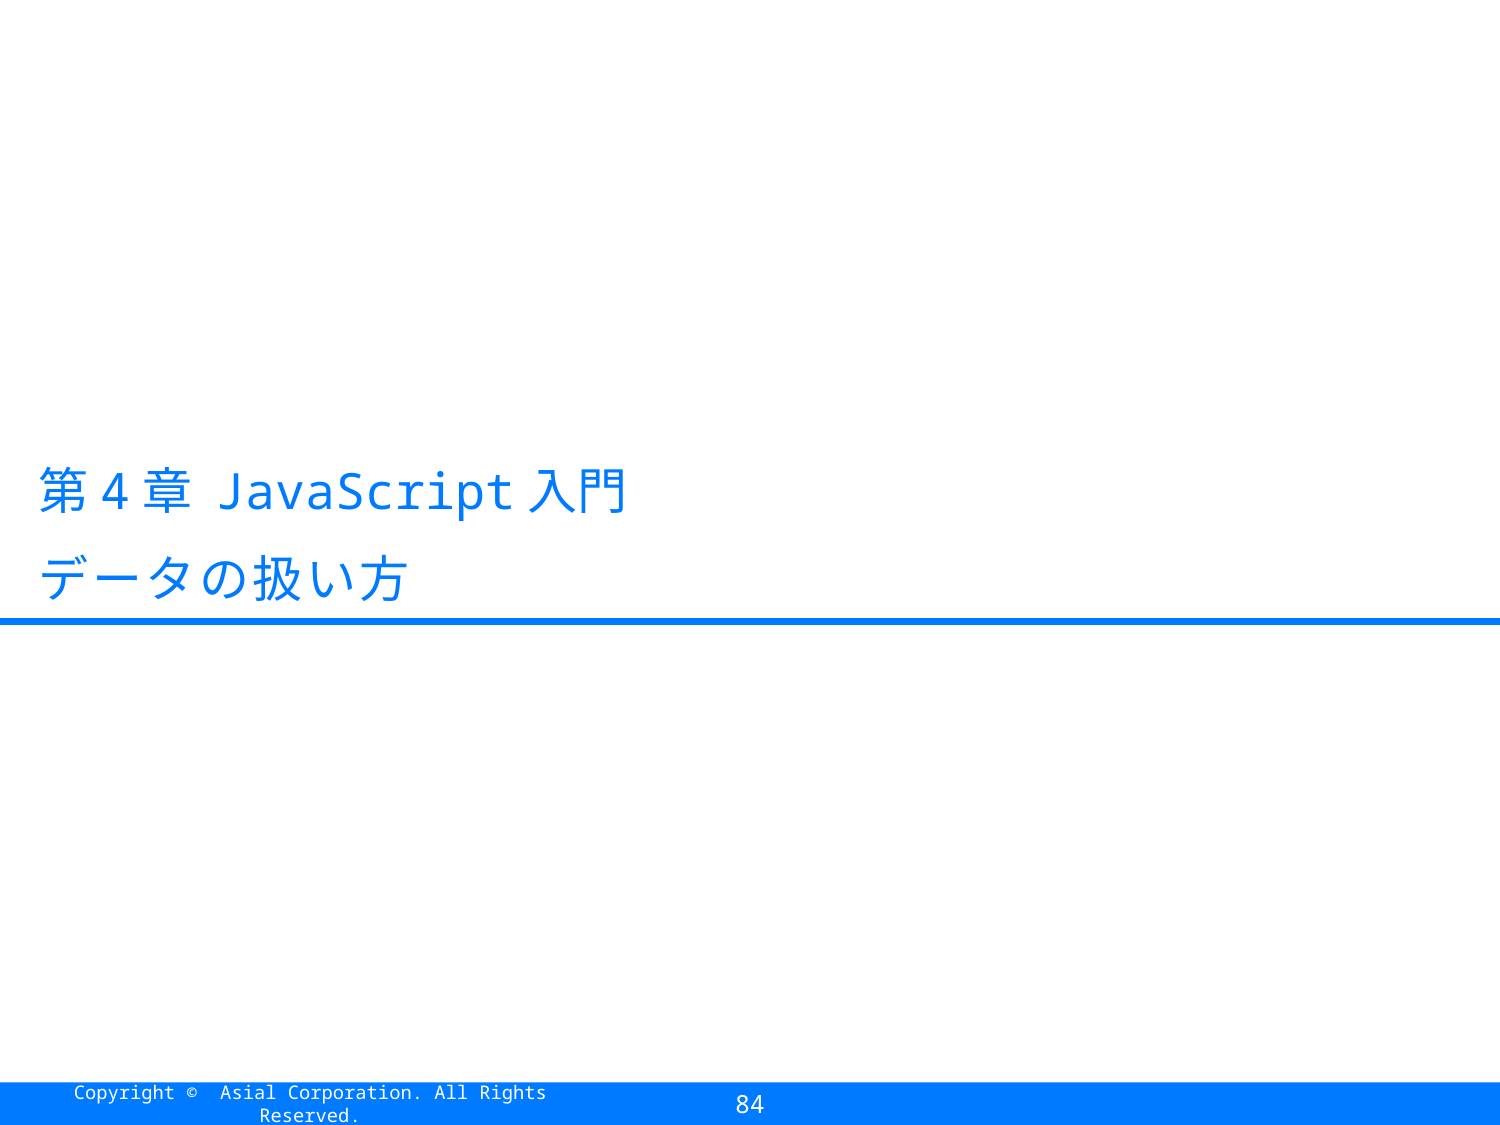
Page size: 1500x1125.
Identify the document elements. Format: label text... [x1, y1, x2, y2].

slide_number 84 [581, 1075, 919, 1125]
title データの扱い方 [23, 538, 1500, 616]
list 第4章 JavaScript入門 [23, 444, 1500, 536]
